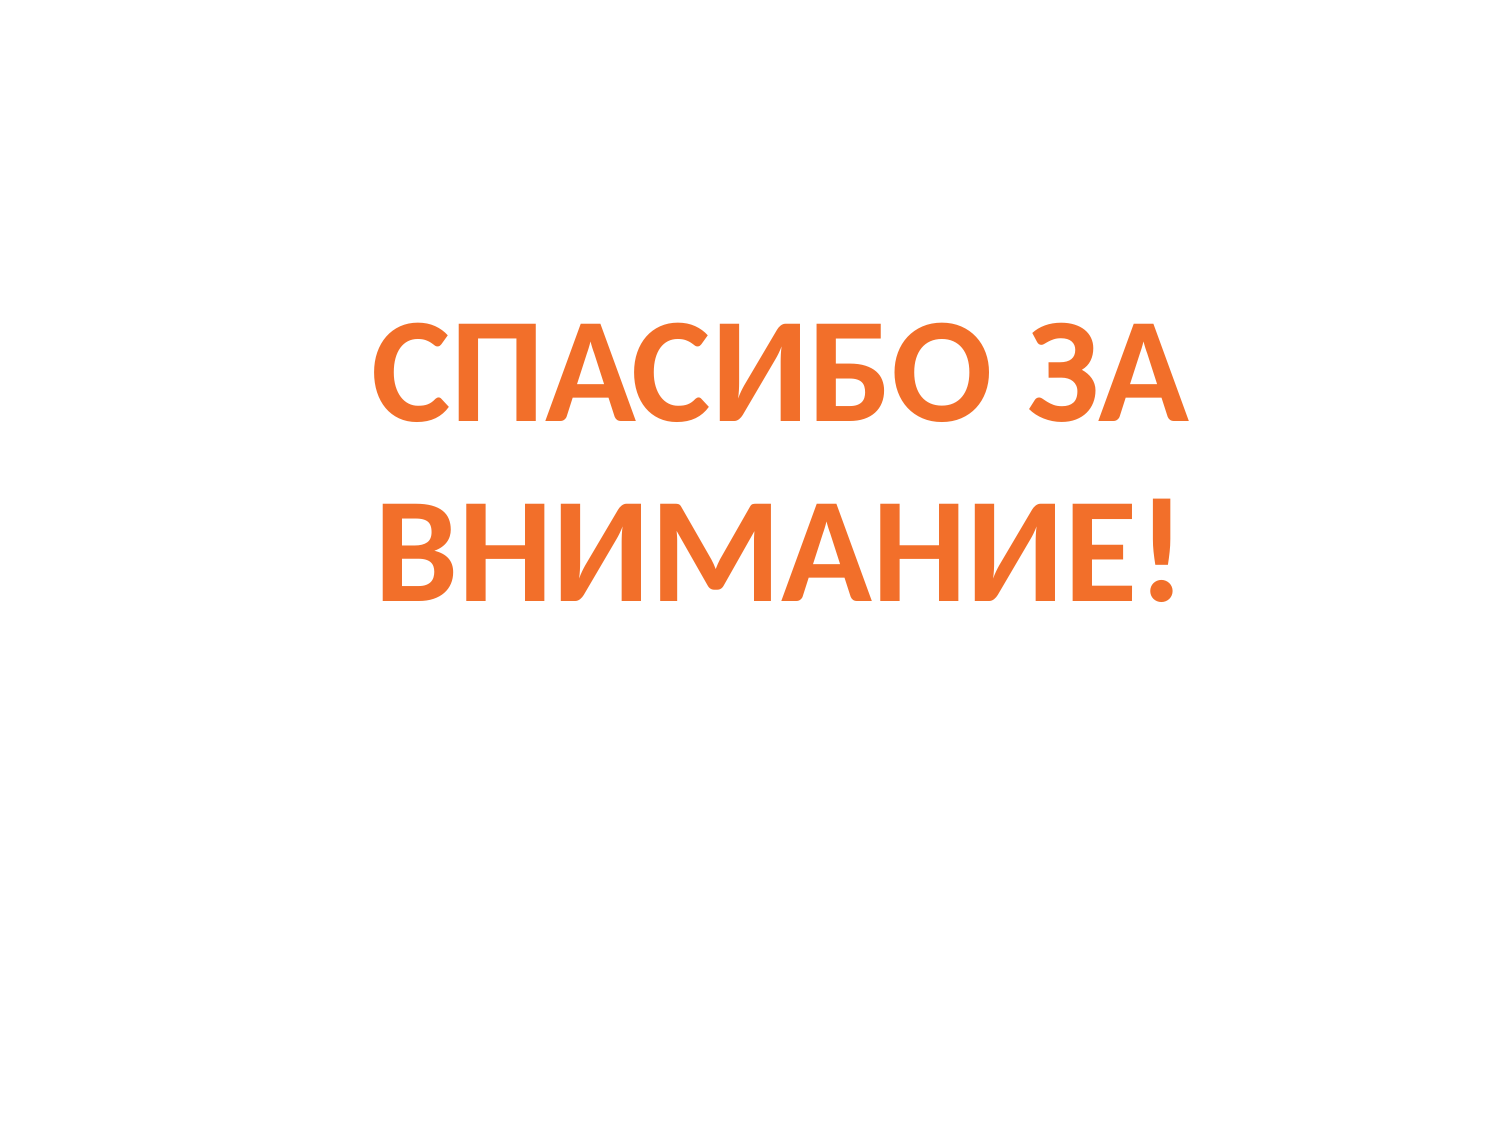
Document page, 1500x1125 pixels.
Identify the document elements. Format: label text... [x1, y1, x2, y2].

title Спасибо за внимание! [93, 222, 1468, 681]
